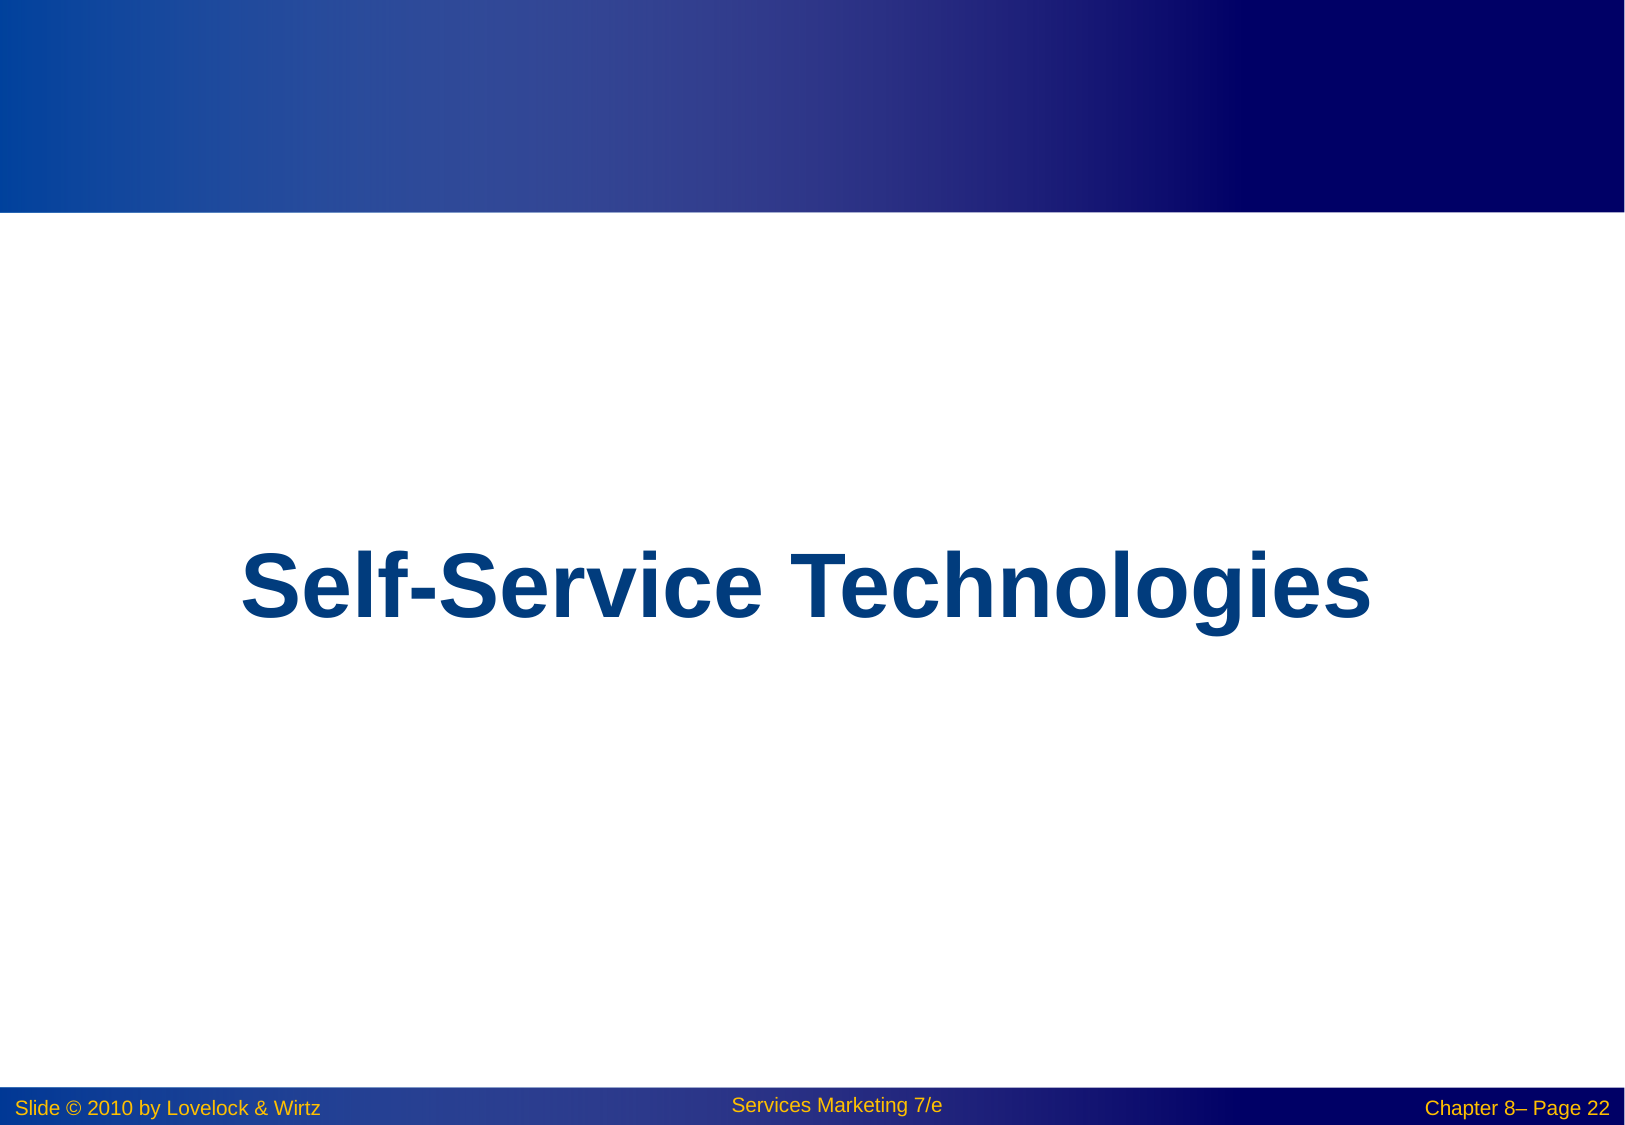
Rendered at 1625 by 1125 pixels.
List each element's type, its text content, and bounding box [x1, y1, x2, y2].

text_box Self-Service Technologies [115, 410, 1500, 740]
